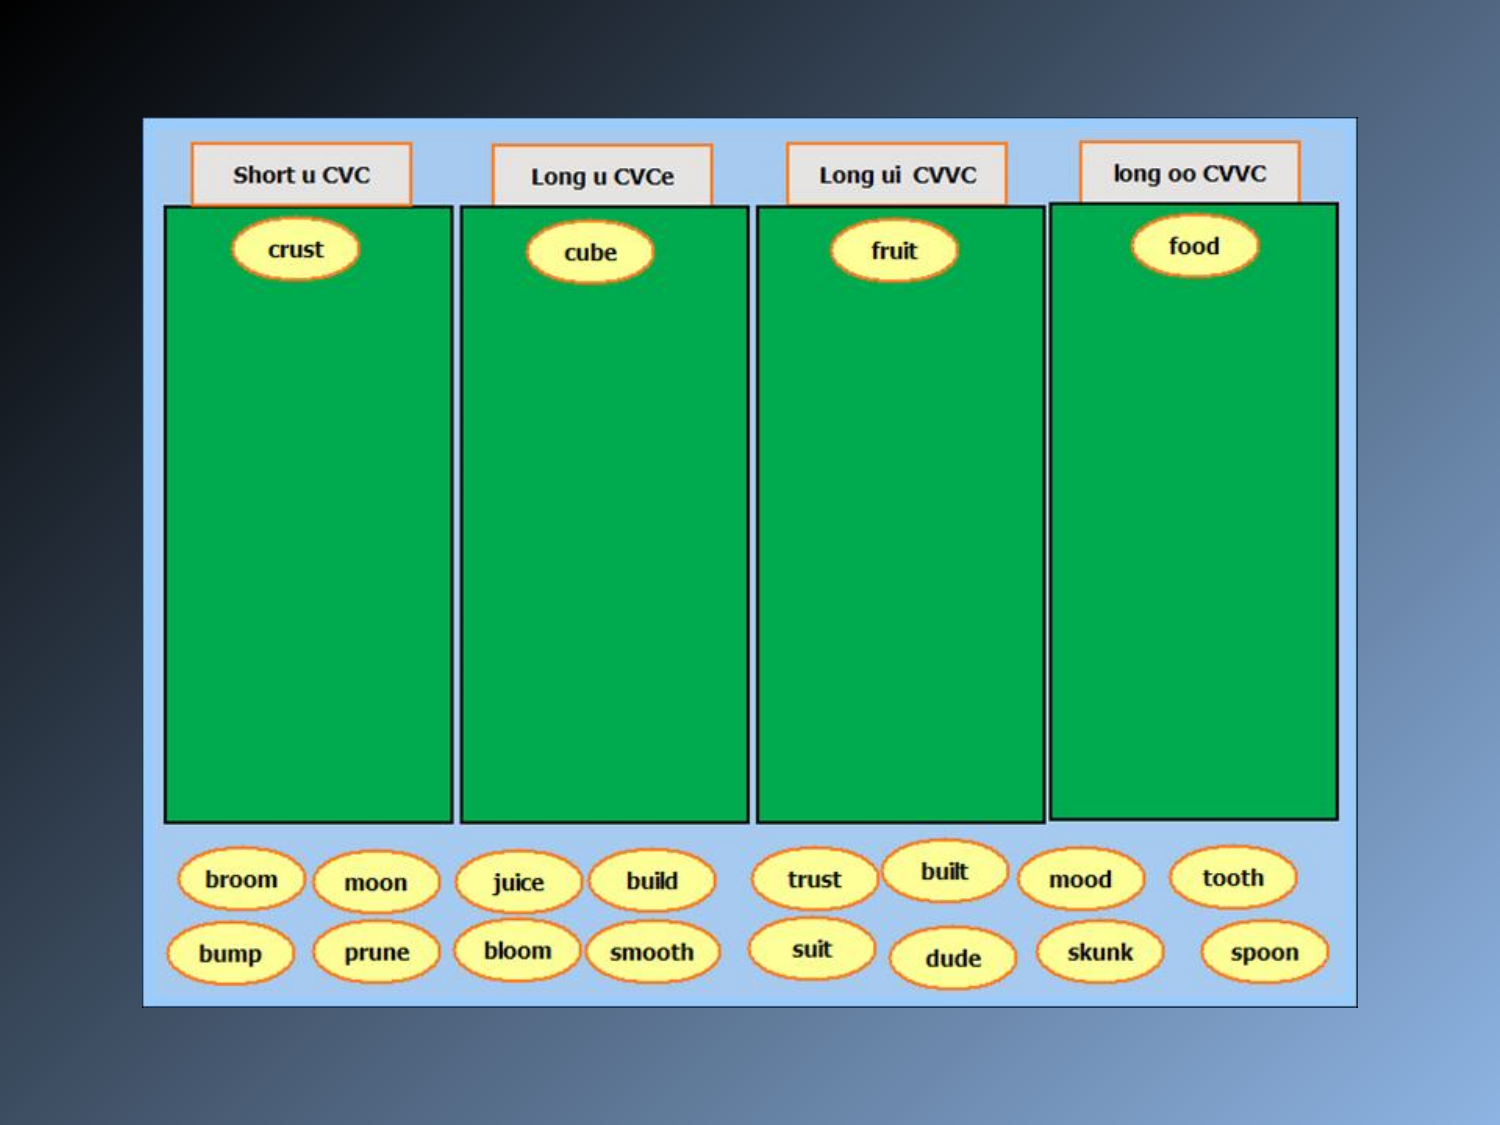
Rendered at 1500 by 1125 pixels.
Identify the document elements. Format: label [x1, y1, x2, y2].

picture [141, 116, 1359, 1008]
